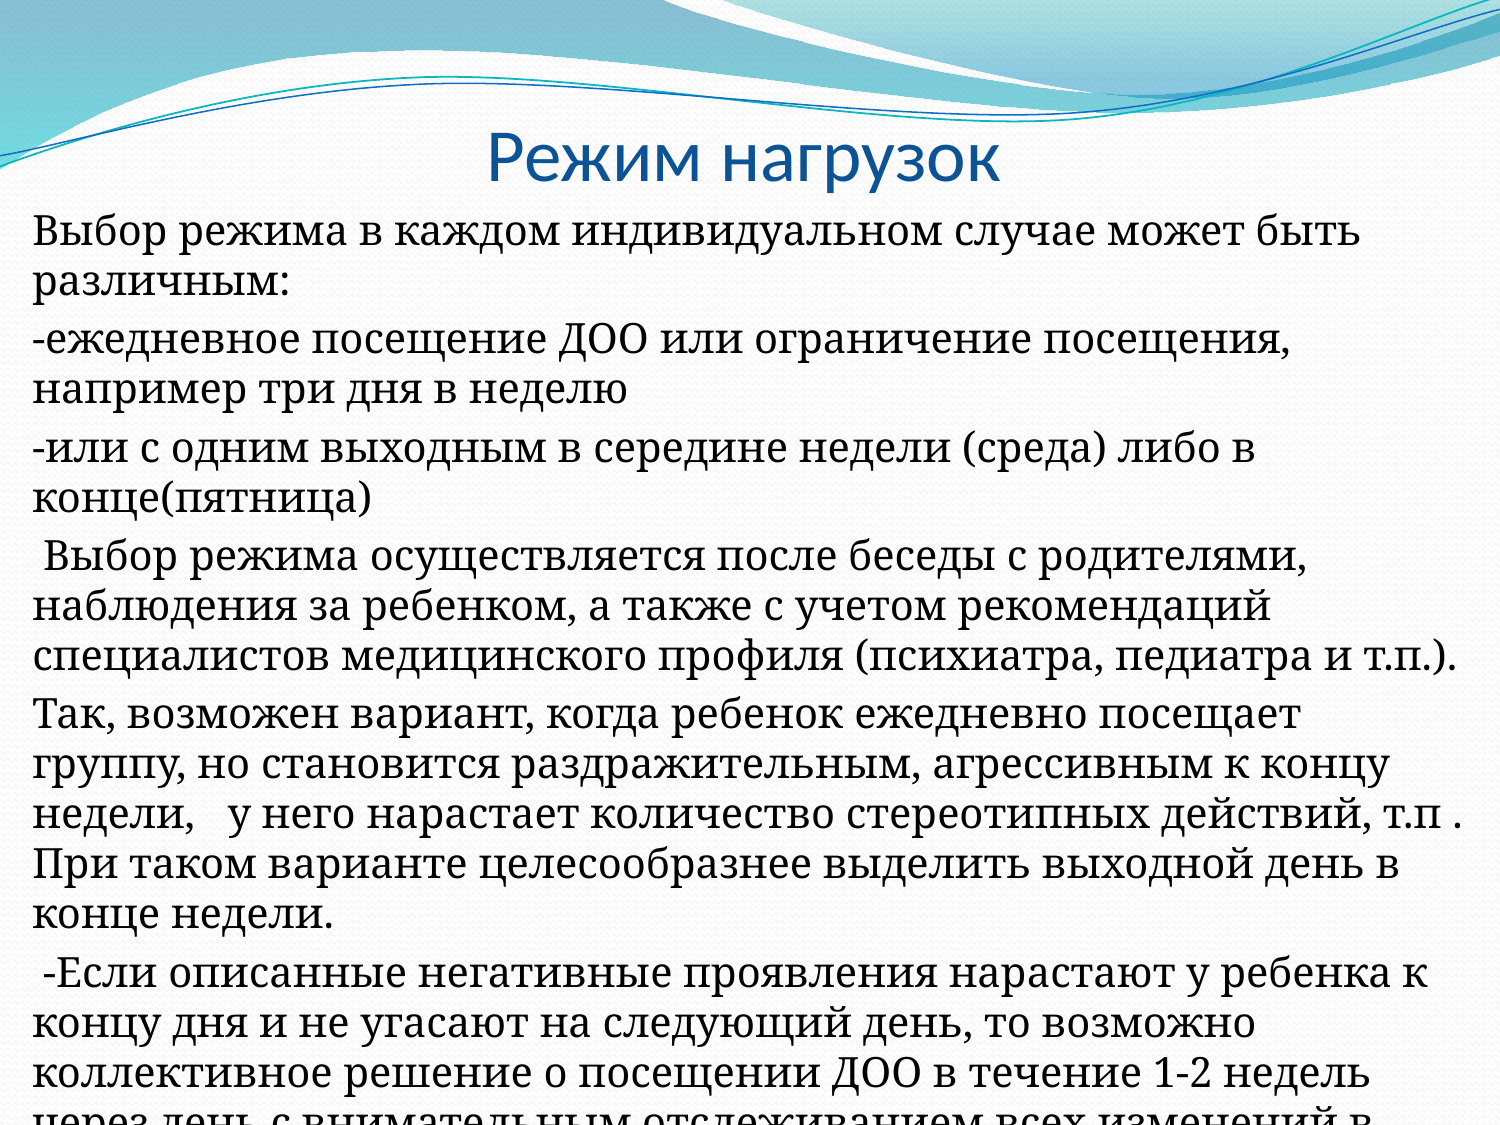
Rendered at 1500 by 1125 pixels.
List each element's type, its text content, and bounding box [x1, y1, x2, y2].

title Режим нагрузок [0, 51, 1494, 197]
list Выбор режима в каждом индивидуальном случае может быть различным: -ежедневное посещение ДОО или ограничение посещения, например три дня в неделю -или с одним выходным в середине недели (среда) либо в конце(пятница) Выбор режима осуществляется после беседы с родителями, наблюдения за ребенком, а также с учетом рекомендаций специалистов медицинского профиля (психиатра, педиатра и т.п.). Так, возможен вариант, когда ребенок ежедневно посещает группу, но становится раздражительным, агрессивным к концу недели, у него нарастает количество стереотипных действий, т.п . При таком варианте целесообразнее выделить выходной день в конце недели. -Если описанные негативные проявления нарастают у ребенка к концу дня и не угасают на следующий день, то возможно коллективное решение о посещении ДОО в течение 1-2 недель через день с внимательным отслеживанием всех изменений в психофизическом развитии. . [29, 196, 1477, 1125]
